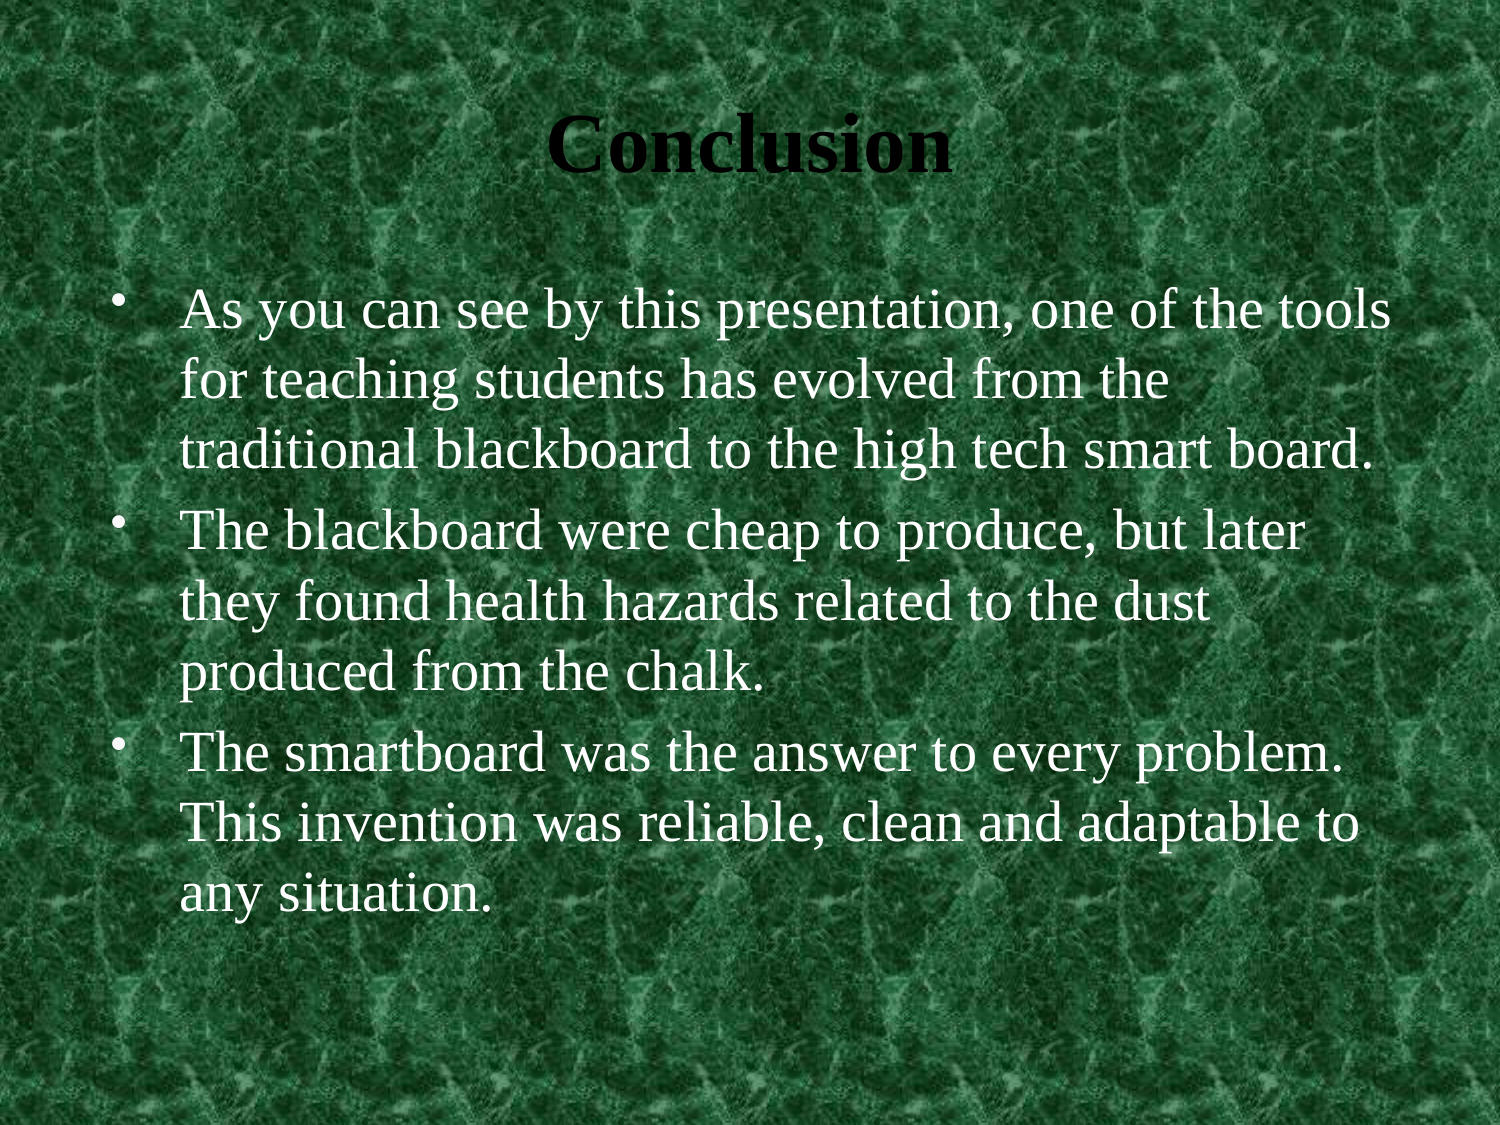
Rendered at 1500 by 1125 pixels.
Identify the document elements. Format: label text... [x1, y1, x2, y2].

picture [0, 0, 1500, 1125]
title Conclusion [75, 45, 1425, 233]
list As you can see by this presentation, one of the tools for teaching students has evolved from the traditional blackboard to the high tech smart board. The blackboard were cheap to produce, but later they found health hazards related to the dust produced from the chalk. The smartboard was the answer to every problem. This invention was reliable, clean and adaptable to any situation. [74, 262, 1426, 1036]
